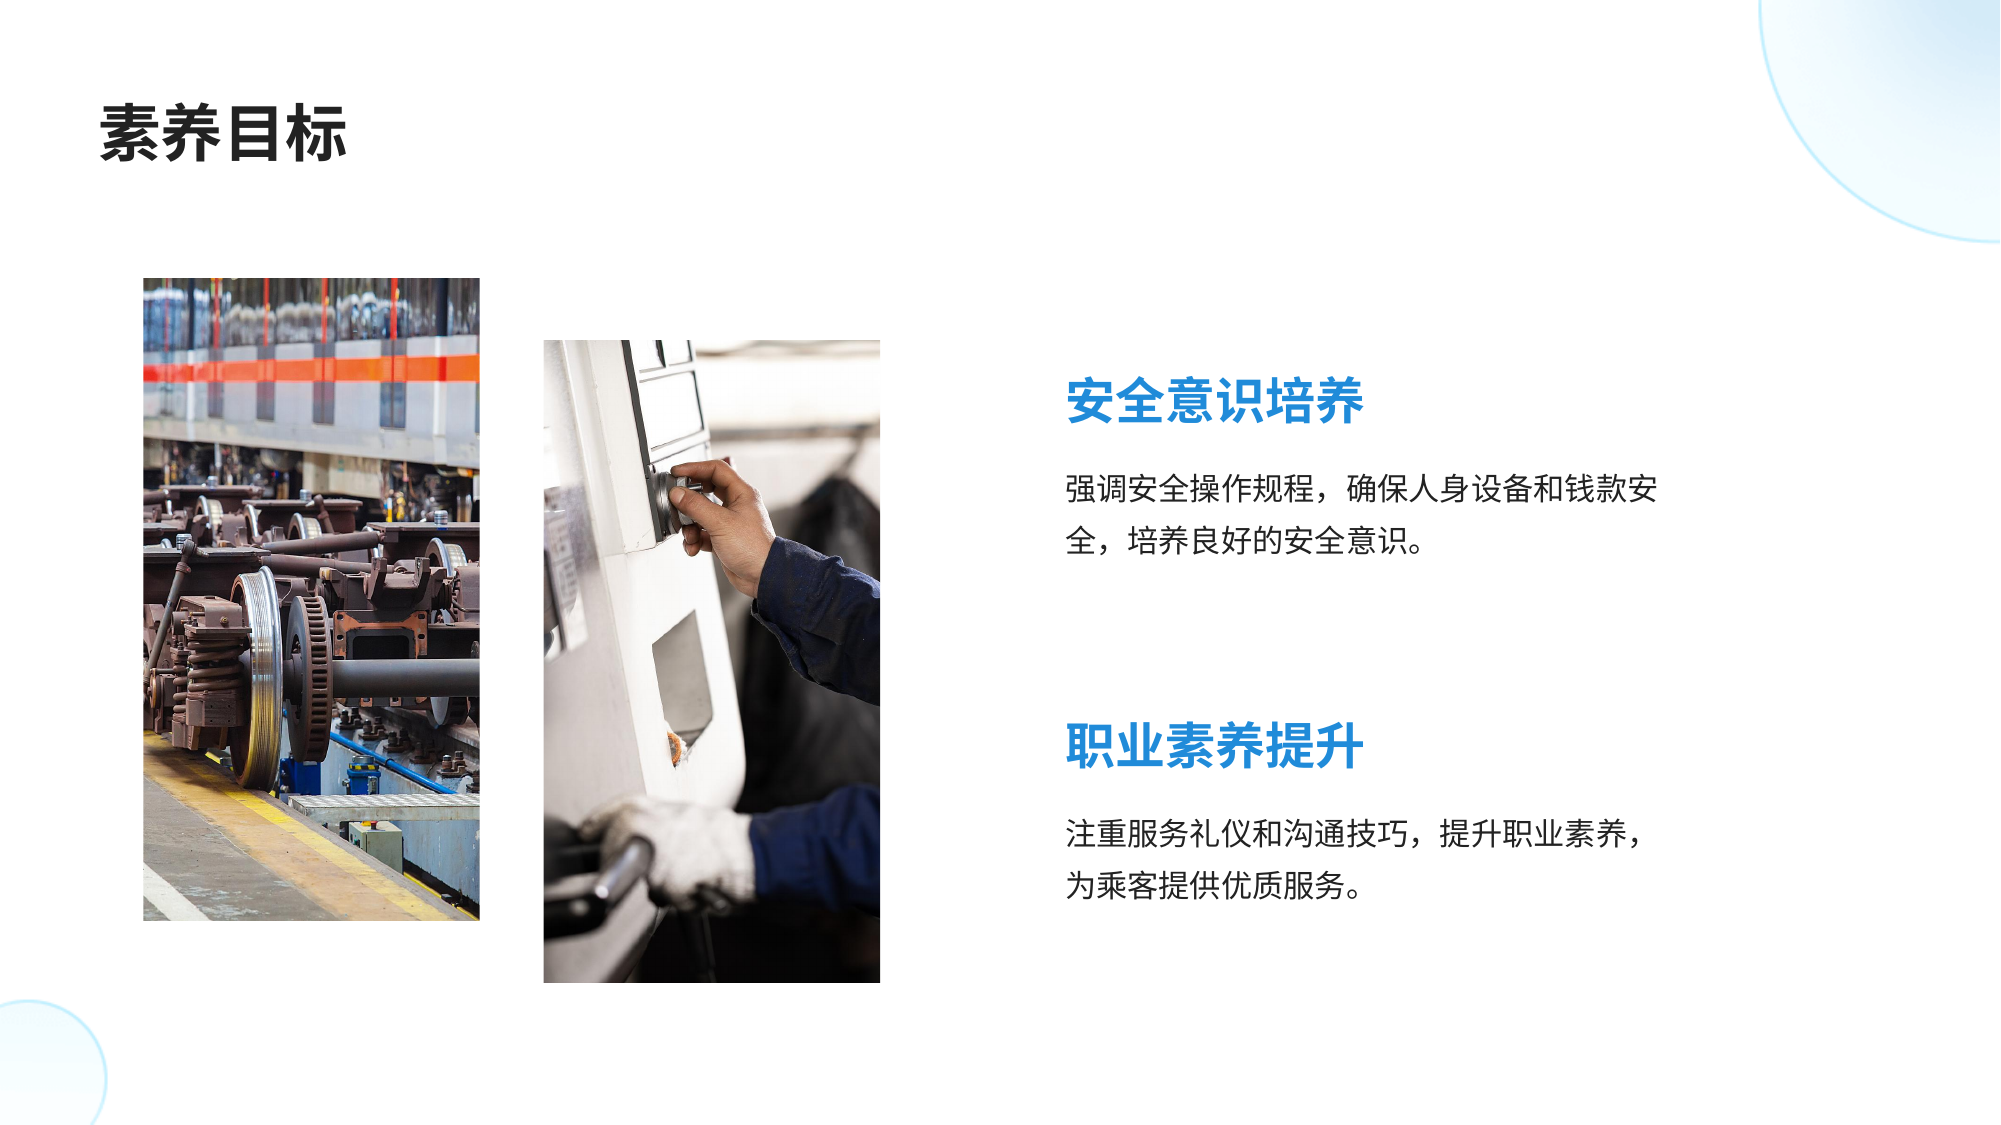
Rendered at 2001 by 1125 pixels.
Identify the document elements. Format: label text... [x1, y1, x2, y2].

picture [0, 0, 2001, 1125]
text_box 注重服务礼仪和沟通技巧，提升职业素养，为乘客提供优质服务。 [1050, 791, 1680, 1030]
text_box 安全意识培养 [1050, 342, 1642, 437]
text_box 素养目标 [78, 43, 1922, 189]
text_box 职业素养提升 [1049, 676, 1642, 782]
text_box 强调安全操作规程，确保人身设备和钱款安全，培养良好的安全意识。 [1050, 446, 1680, 688]
